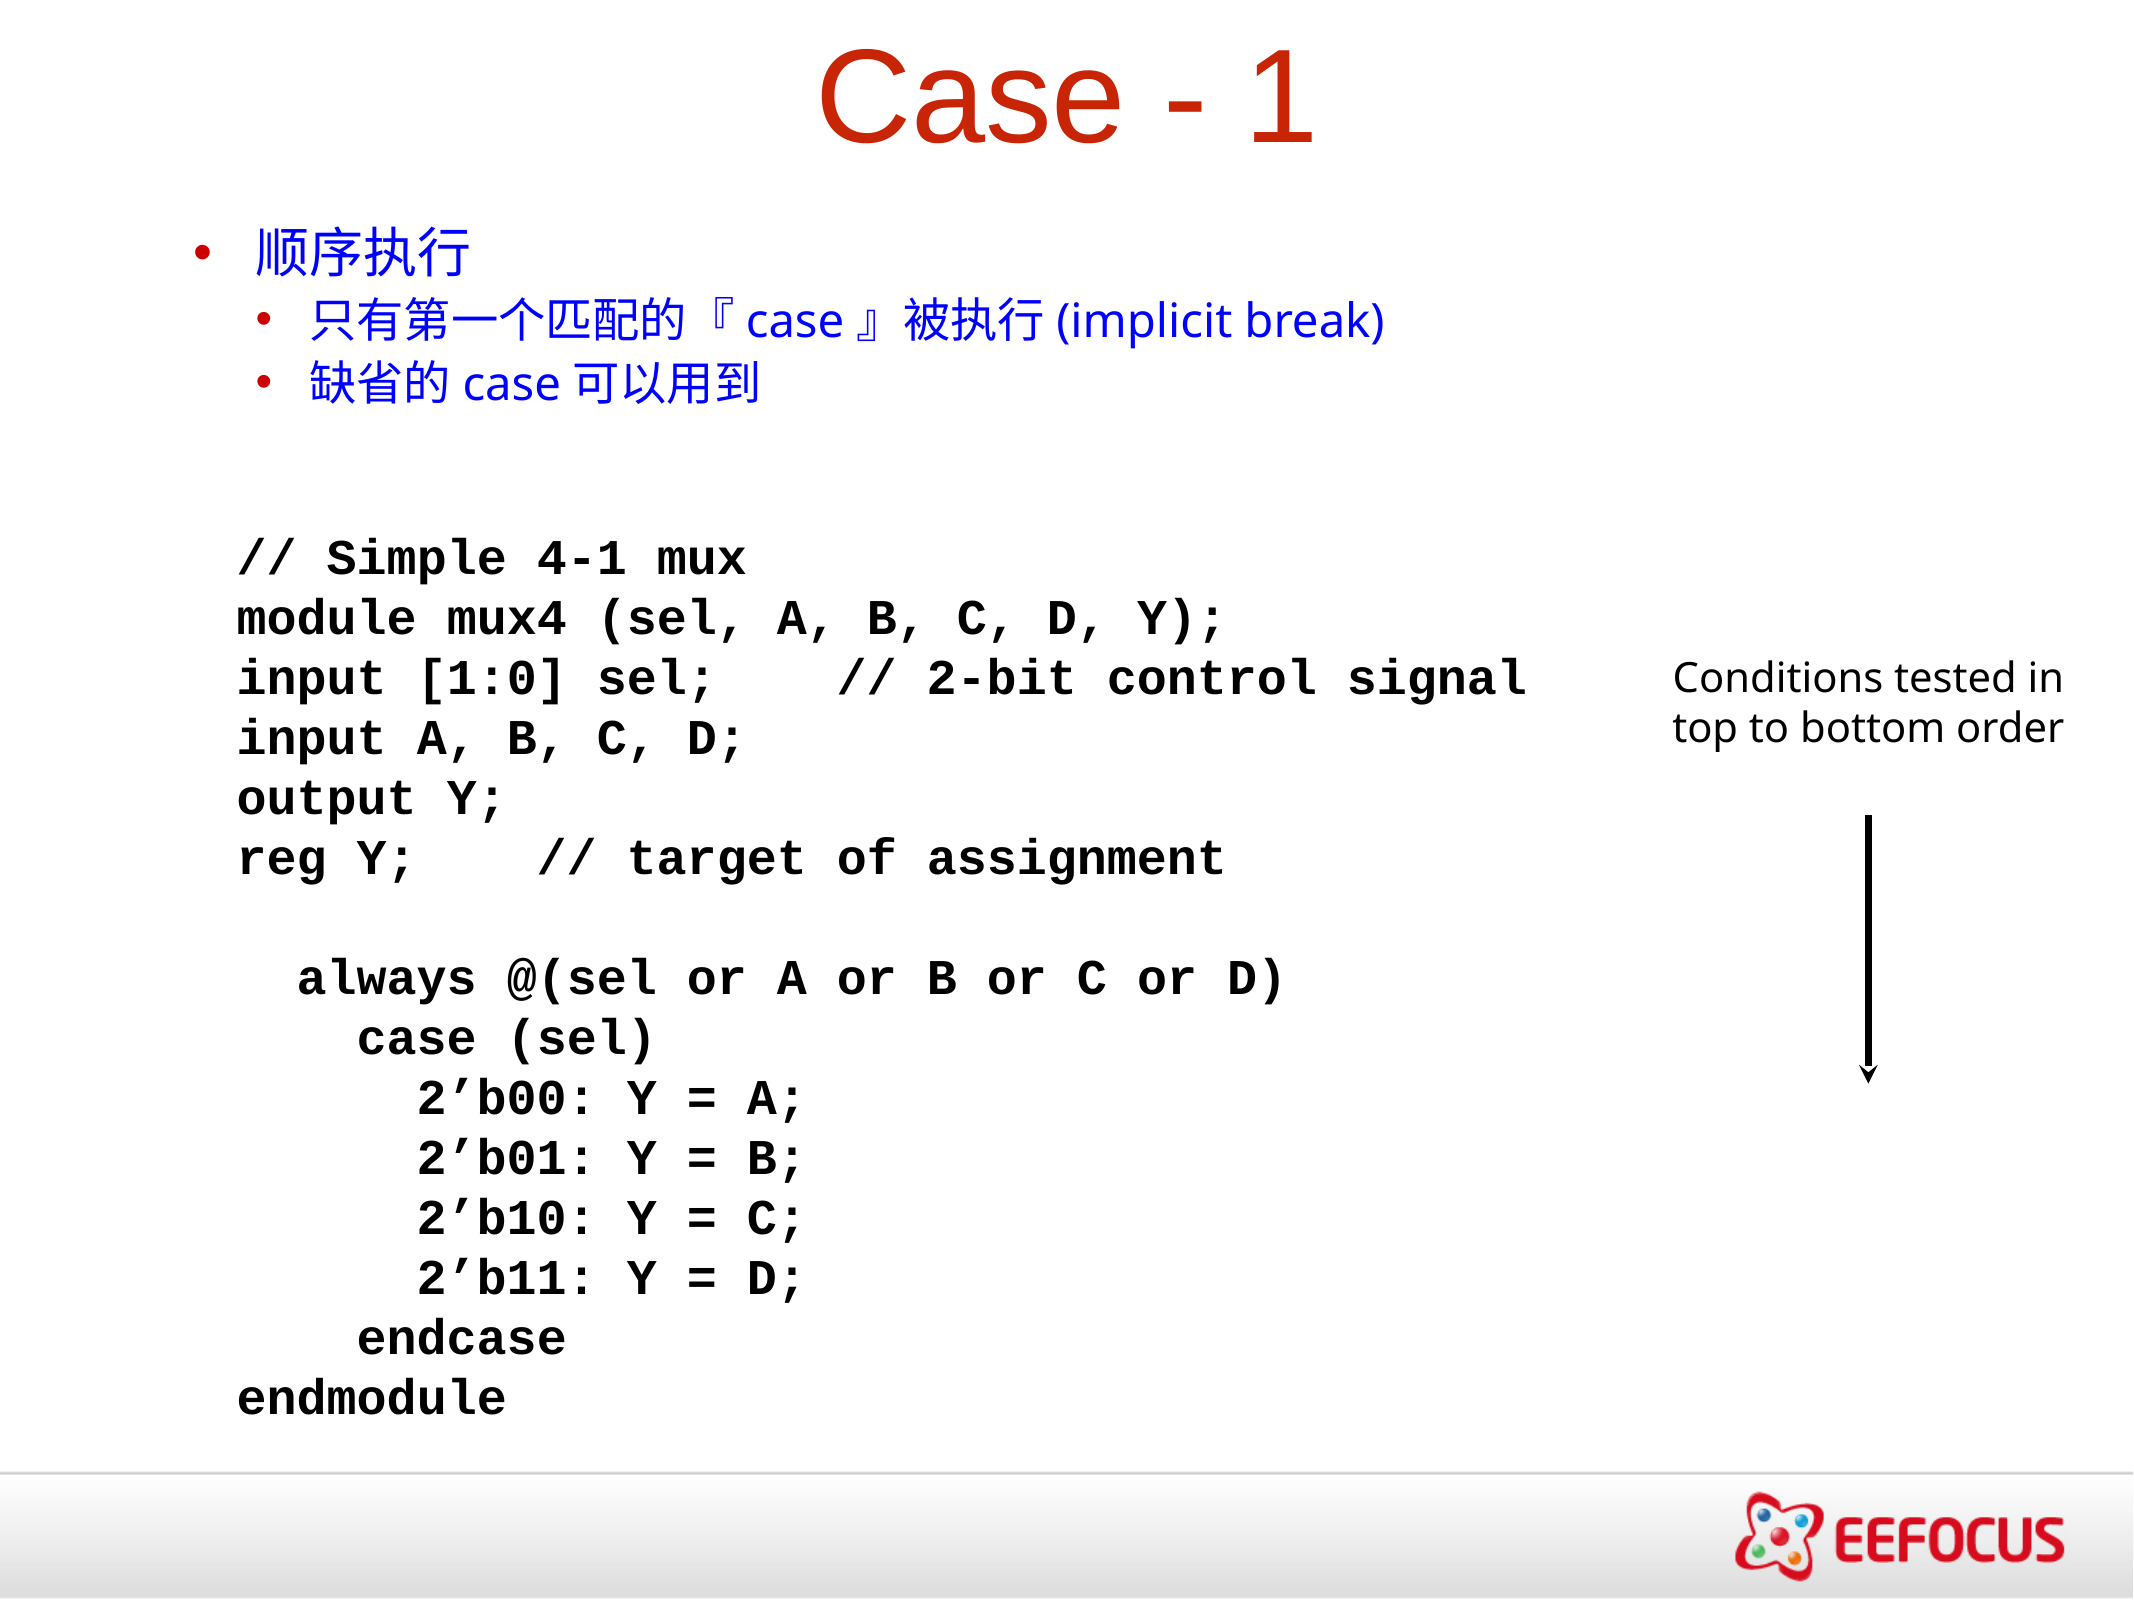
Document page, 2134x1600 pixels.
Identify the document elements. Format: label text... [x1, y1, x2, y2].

text_box Conditions tested in top to bottom order [1661, 640, 2075, 762]
list 顺序执行 只有第一个匹配的『case』被执行(implicit break) 缺省的case可以用到 [182, 207, 1849, 461]
text_box // Simple 4-1 mux module mux4 (sel, A, B, C, D, Y); input [1:0] sel; // 2-bit control signal input A, B, C, D; output Y; reg Y; // target of assignment always @(sel or A or B or C or D) case (sel) 2’b00: Y = A; 2’b01: Y = B; 2’b10: Y = C; 2’b11: Y = D; endcase endmodule [226, 514, 1583, 1435]
title Case - 1 [106, 0, 2028, 183]
picture [0, 0, 2134, 1600]
text_box [1862, 1071, 1875, 1084]
